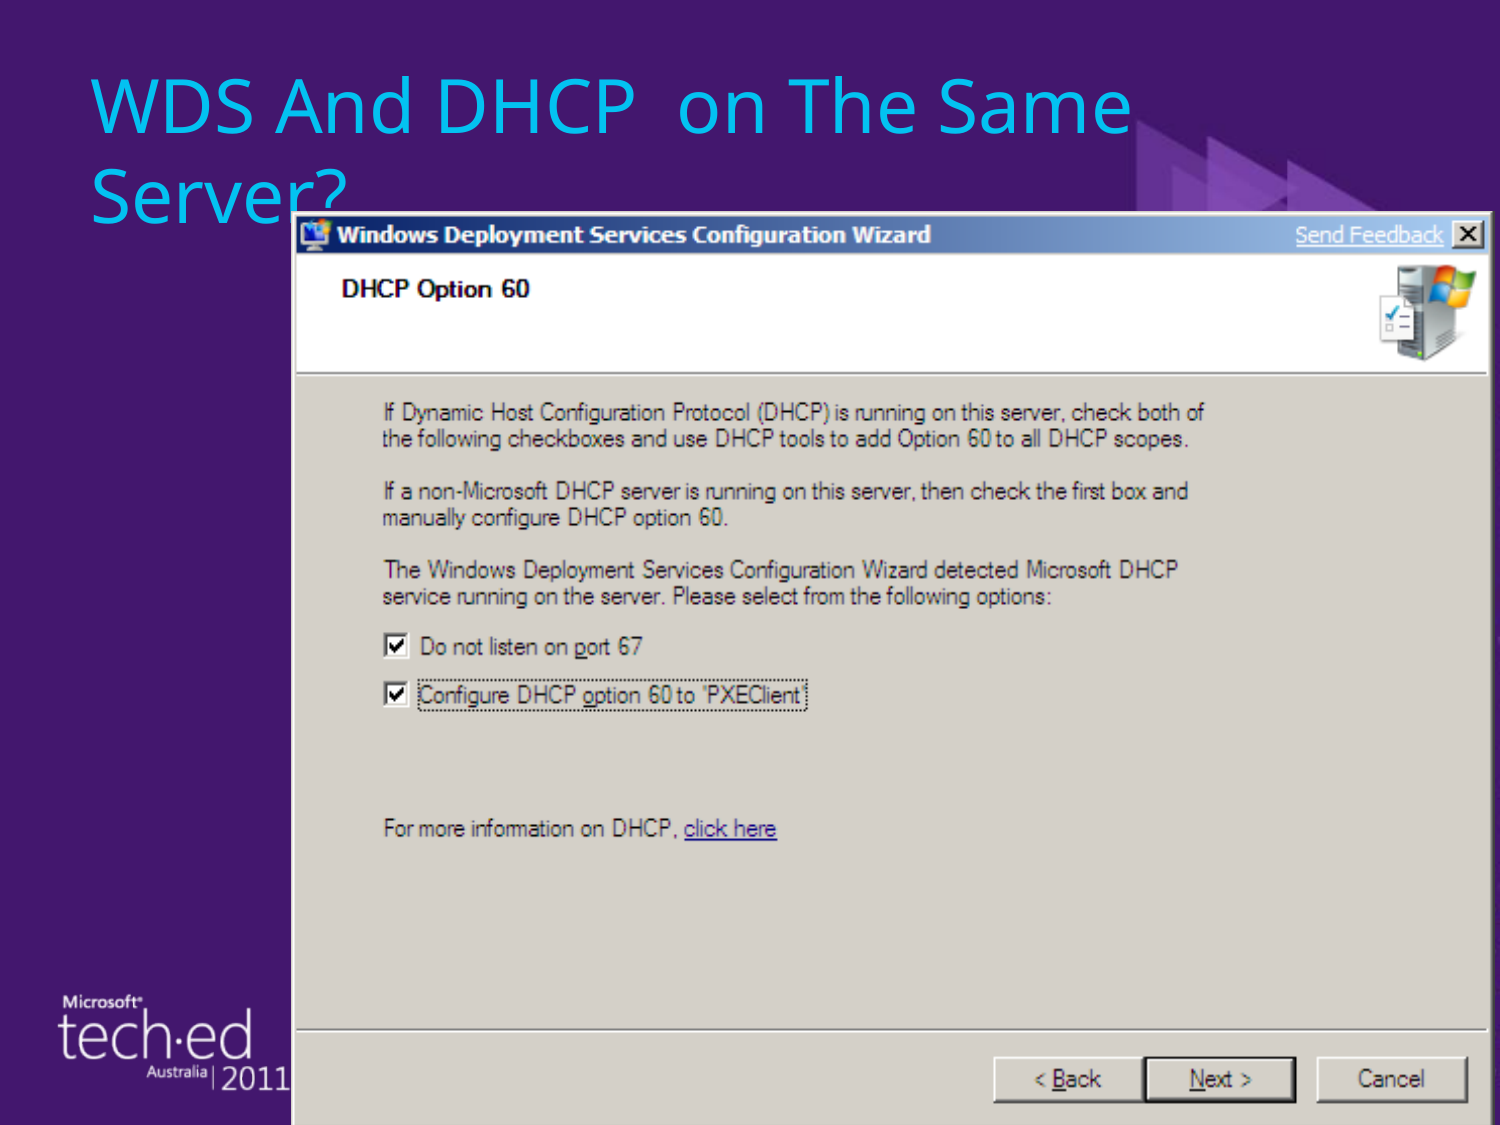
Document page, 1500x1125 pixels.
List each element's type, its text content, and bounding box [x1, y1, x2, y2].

picture [0, 0, 1500, 1125]
title WDS And DHCP on The Same Server? [75, 54, 1425, 243]
